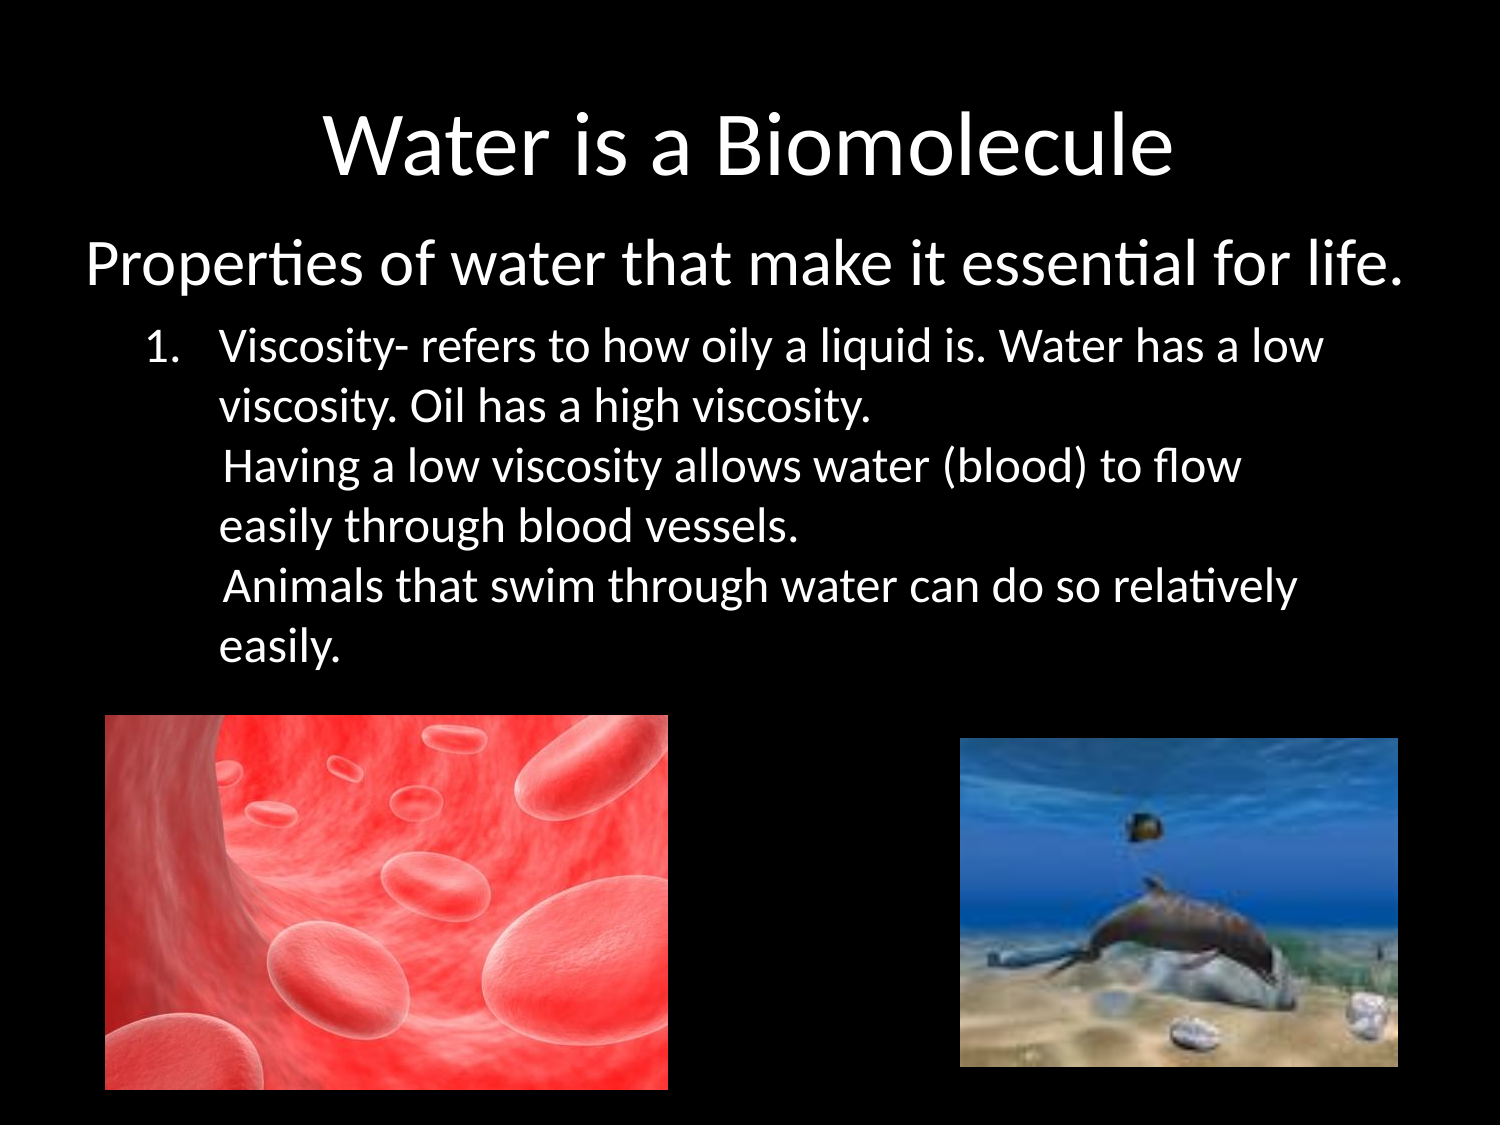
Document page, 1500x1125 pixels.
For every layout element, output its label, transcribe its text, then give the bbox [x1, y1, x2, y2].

title Water is a Biomolecule [75, 45, 1425, 210]
text_box Viscosity- refers to how oily a liquid is. Water has a low viscosity. Oil has a high viscosity. Having a low viscosity allows water (blood) to flow easily through blood vessels. Animals that swim through water can do so relatively easily. [128, 304, 1372, 680]
picture [960, 737, 1398, 1067]
list Properties of water that make it essential for life. [70, 210, 1500, 324]
picture [105, 714, 669, 1091]
